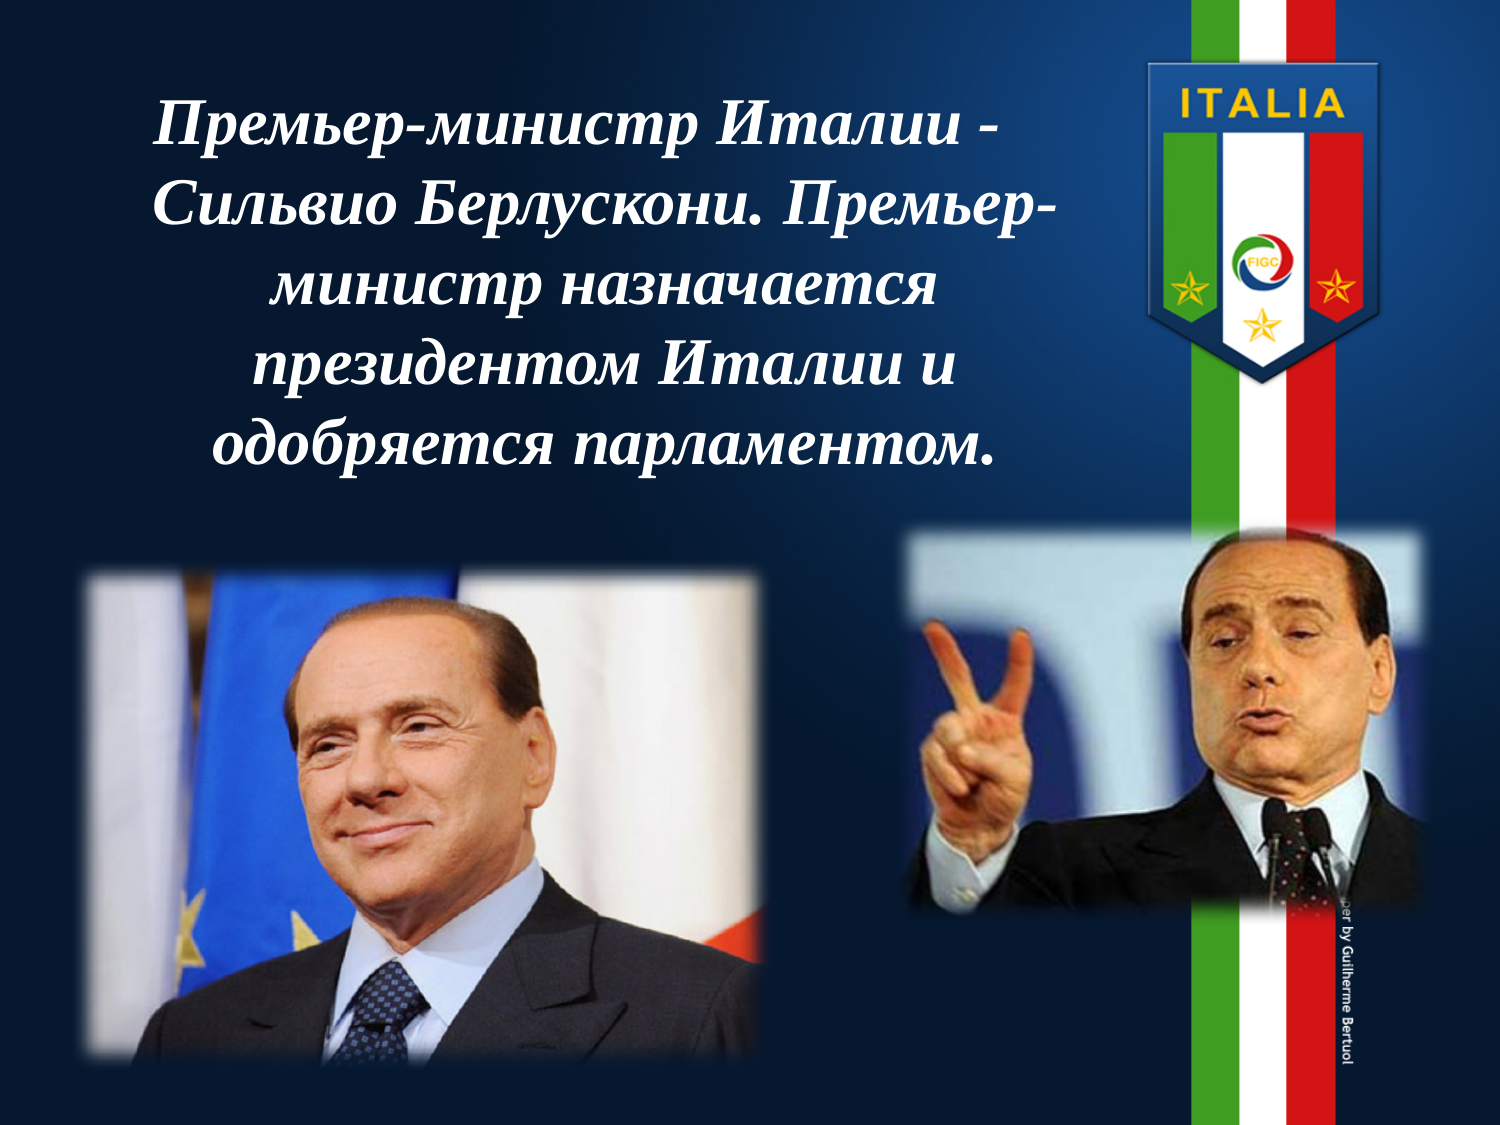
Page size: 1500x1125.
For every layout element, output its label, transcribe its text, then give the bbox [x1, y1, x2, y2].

picture [0, 0, 1500, 1125]
list Премьер-министр Италии - Сильвио Берлускони. Премьер-министр назначается президентом Италии и одобряется парламентом. [70, 70, 1086, 558]
